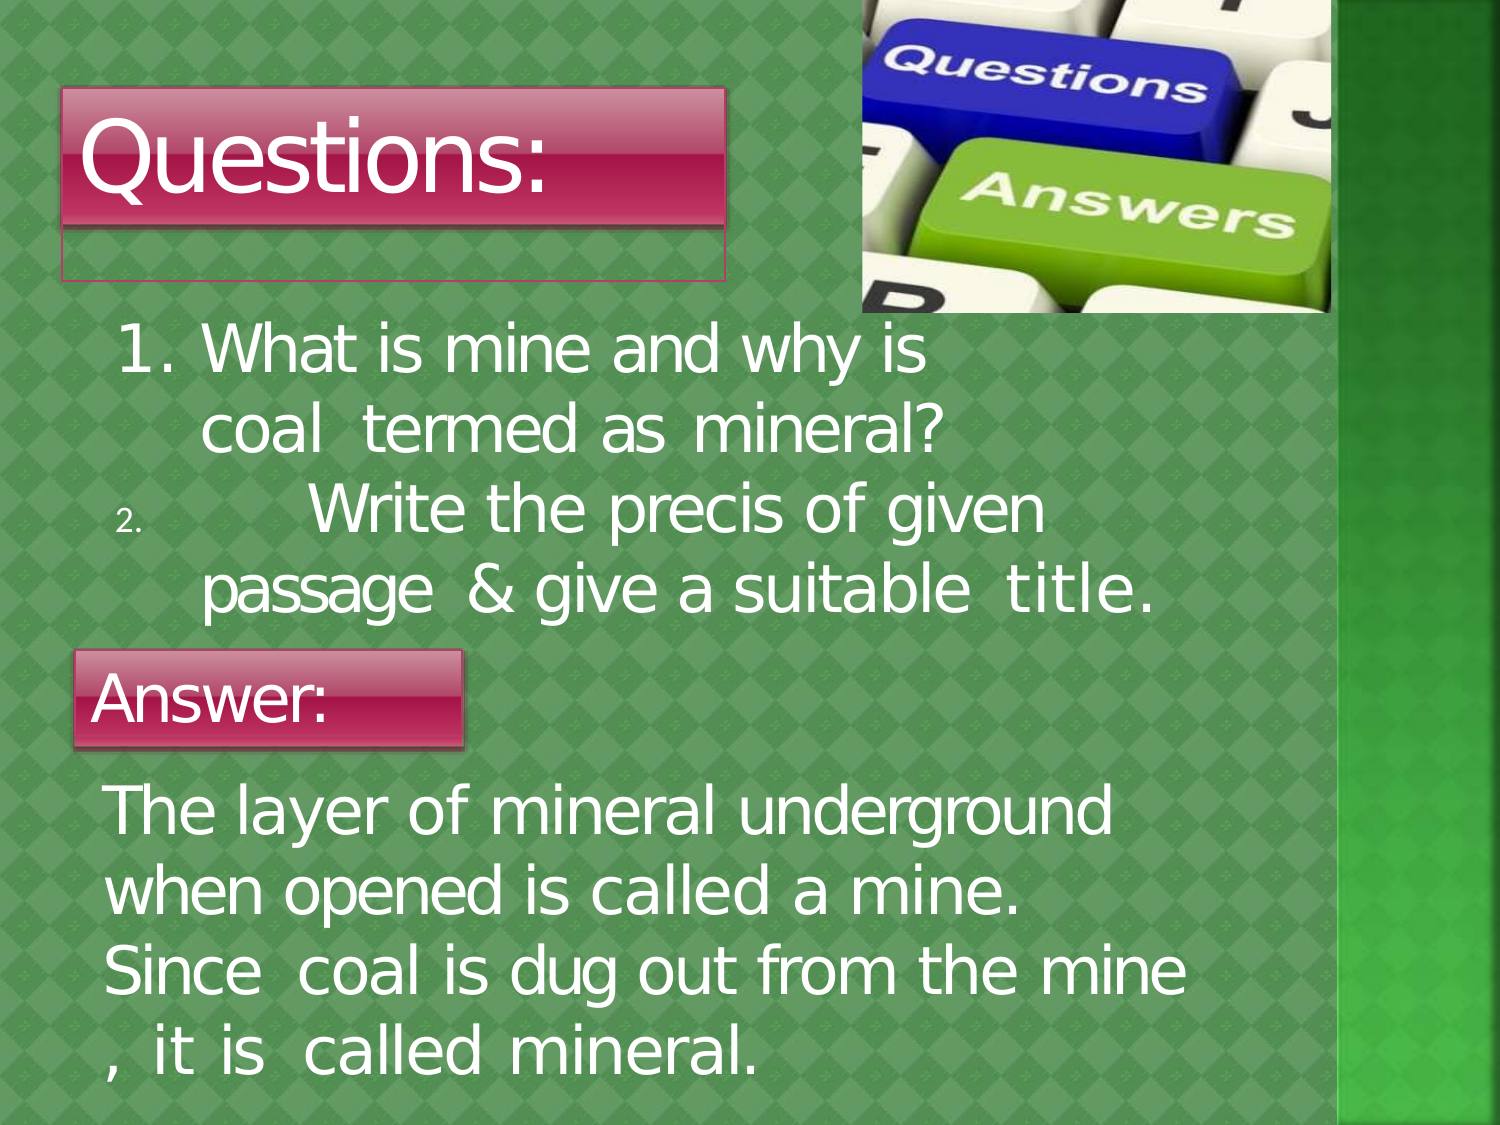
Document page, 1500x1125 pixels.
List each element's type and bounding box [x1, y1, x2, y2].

text_box [0, 0, 1500, 1125]
text_box [42, 634, 471, 789]
